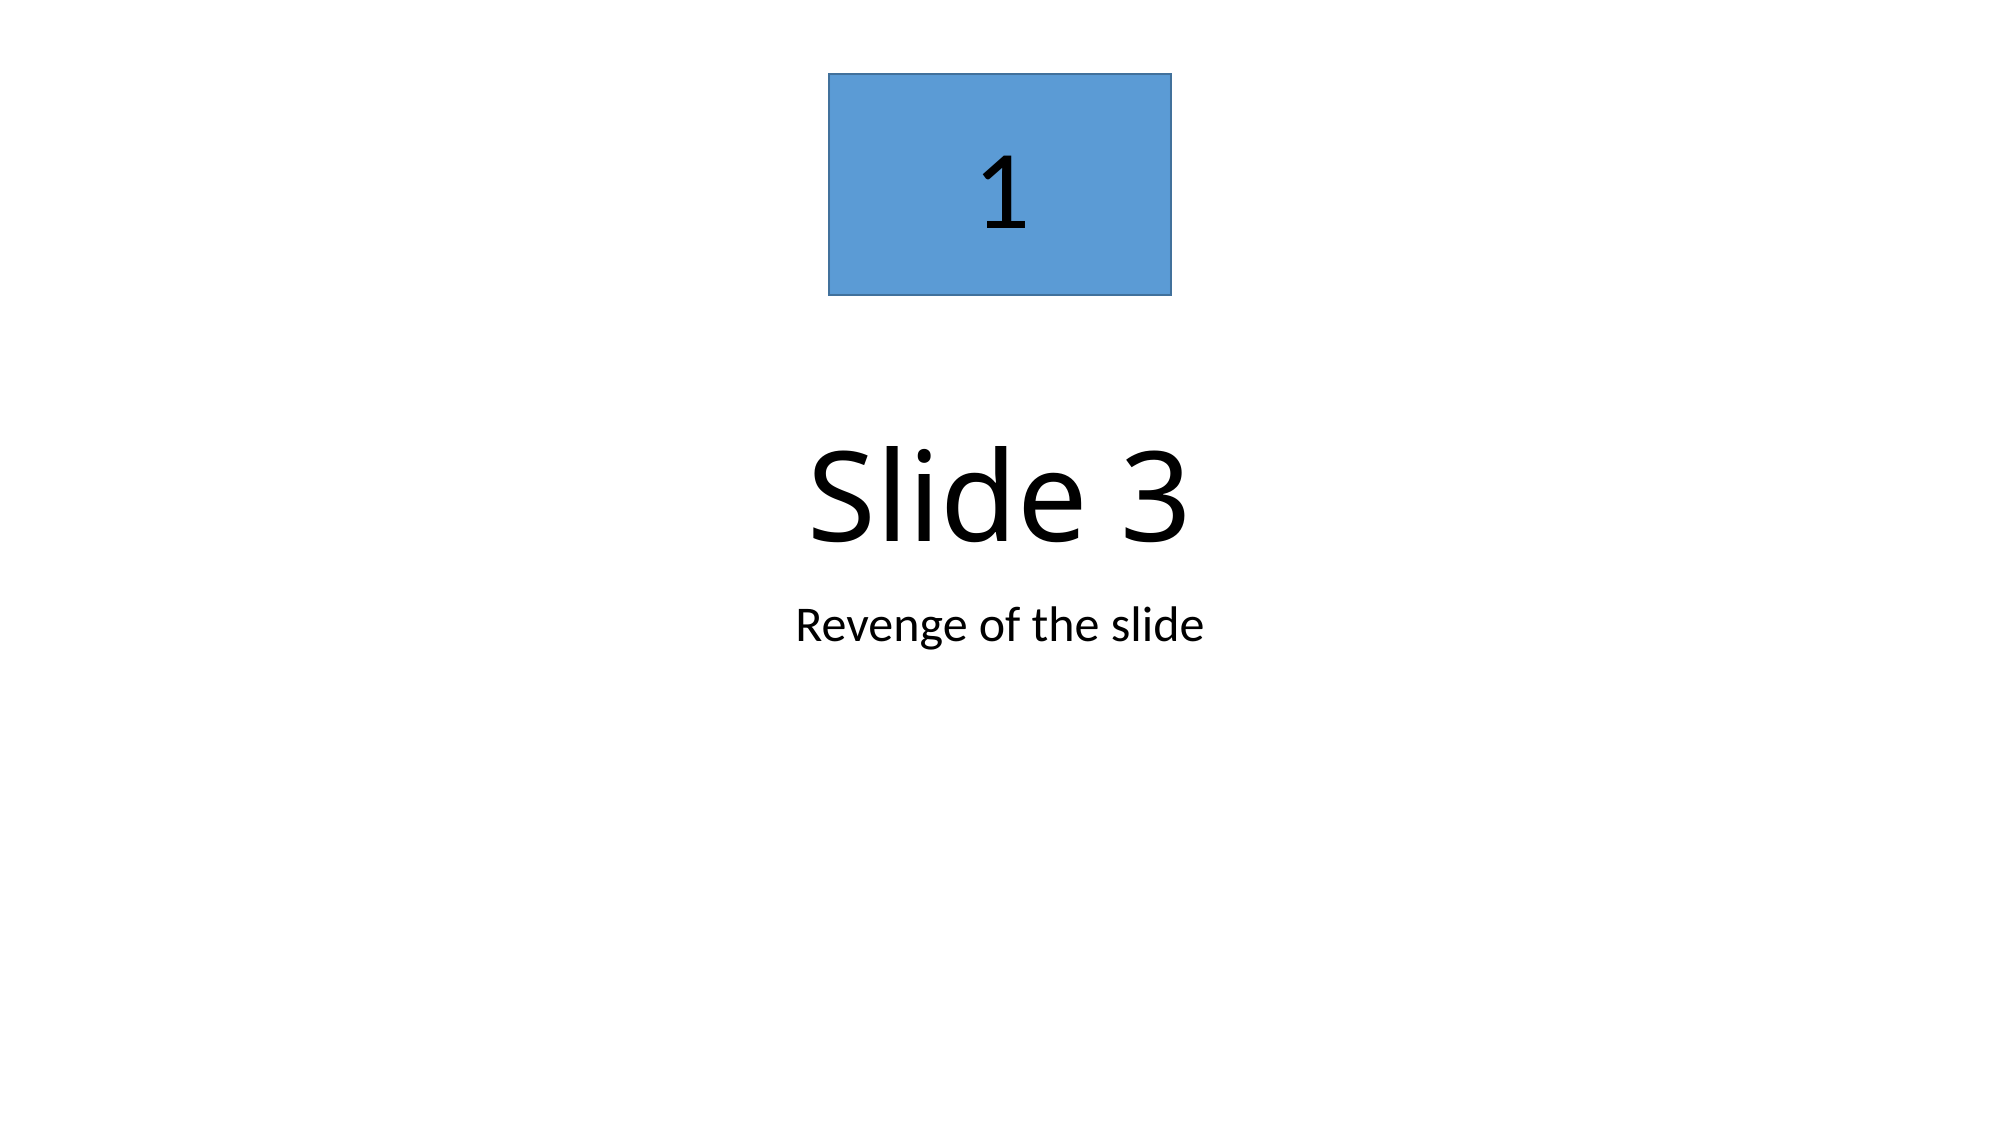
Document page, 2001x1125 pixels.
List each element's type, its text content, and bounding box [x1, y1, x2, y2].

subtitle Revenge of the slide [249, 590, 1750, 863]
title Slide 3 [249, 184, 1750, 576]
picture [828, 73, 1172, 296]
